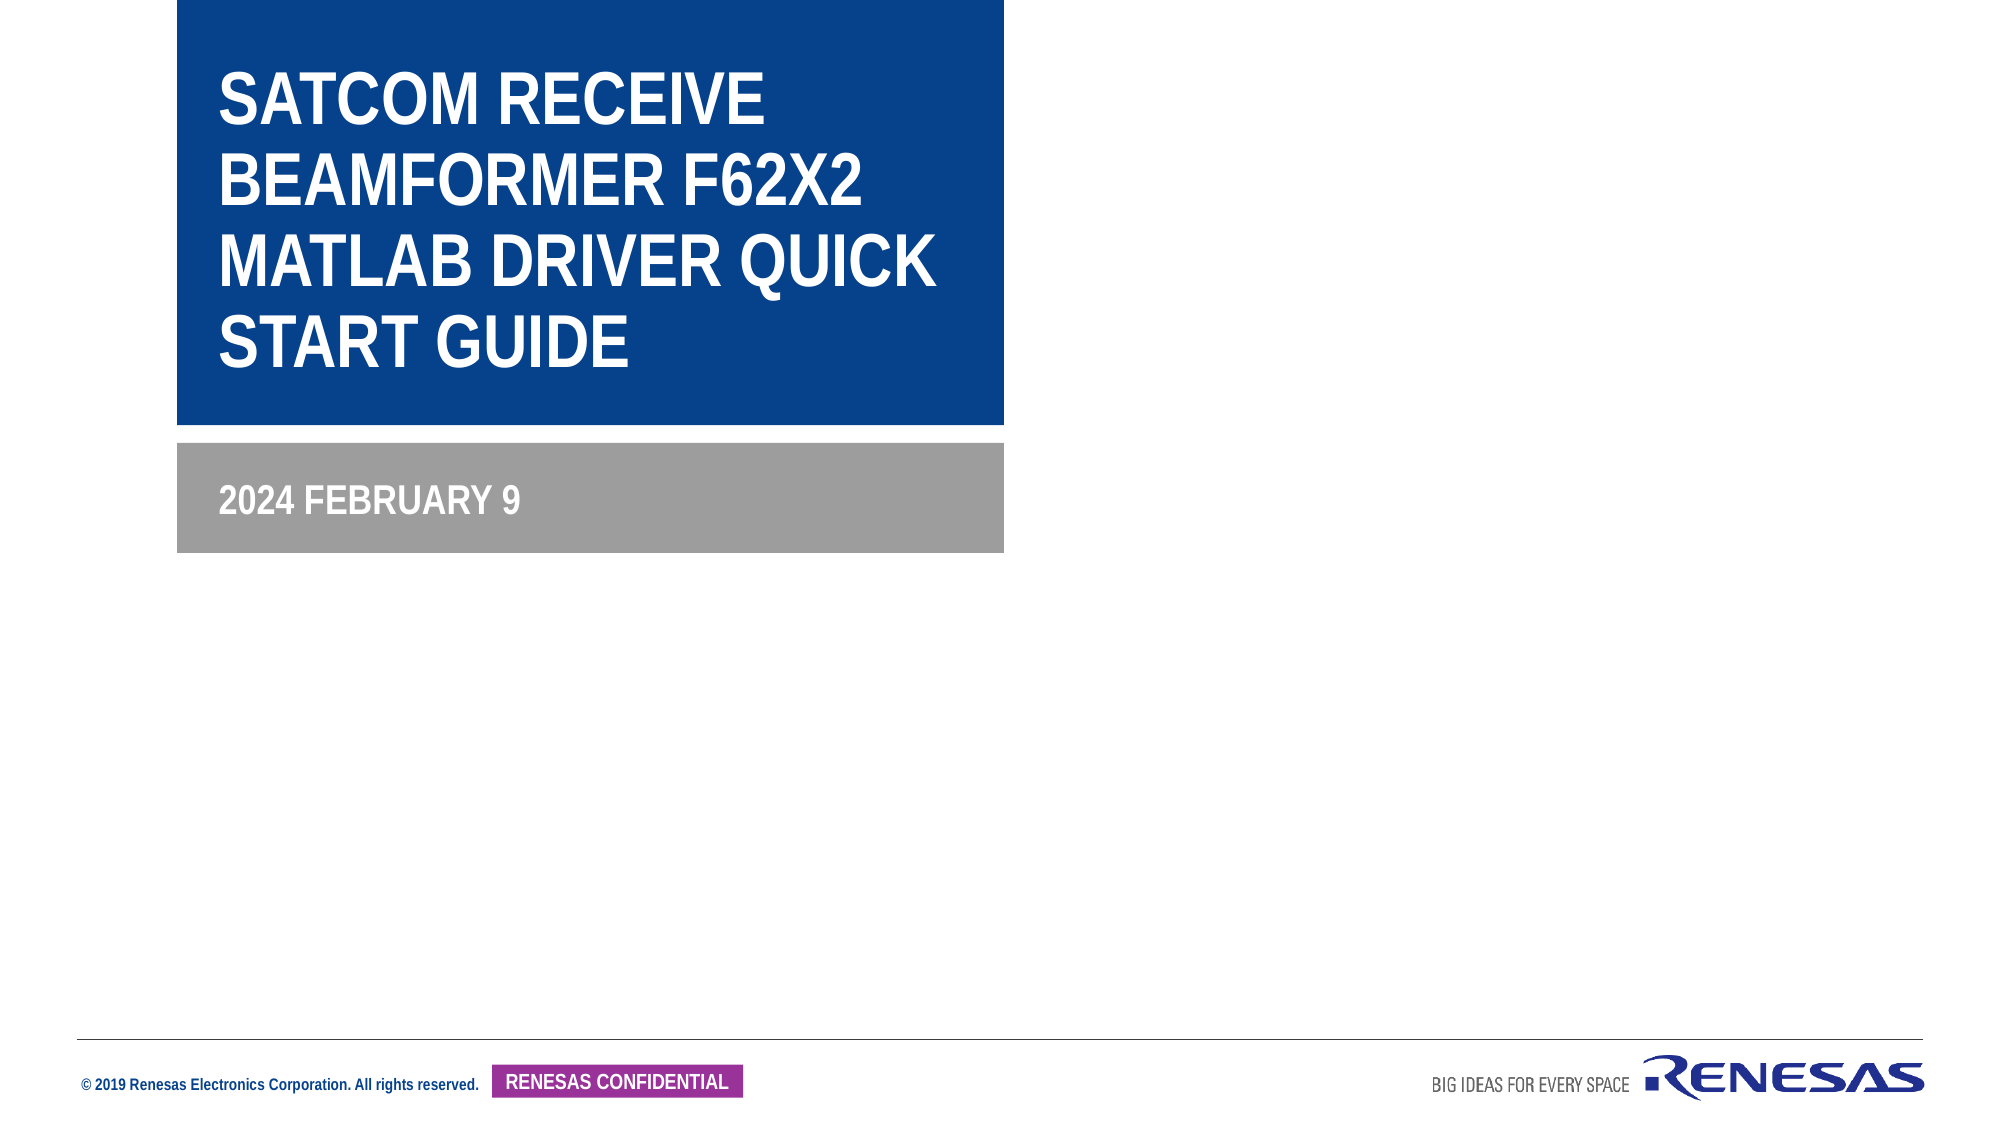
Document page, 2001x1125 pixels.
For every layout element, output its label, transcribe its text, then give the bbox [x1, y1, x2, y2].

list SATCOM Receive BEAMFORMER F62x2 MATLAB Driver Quick Start Guide [177, 0, 1004, 426]
picture [1425, 1049, 1933, 1106]
list 2024 FEBRUARY 9 [177, 442, 1004, 553]
